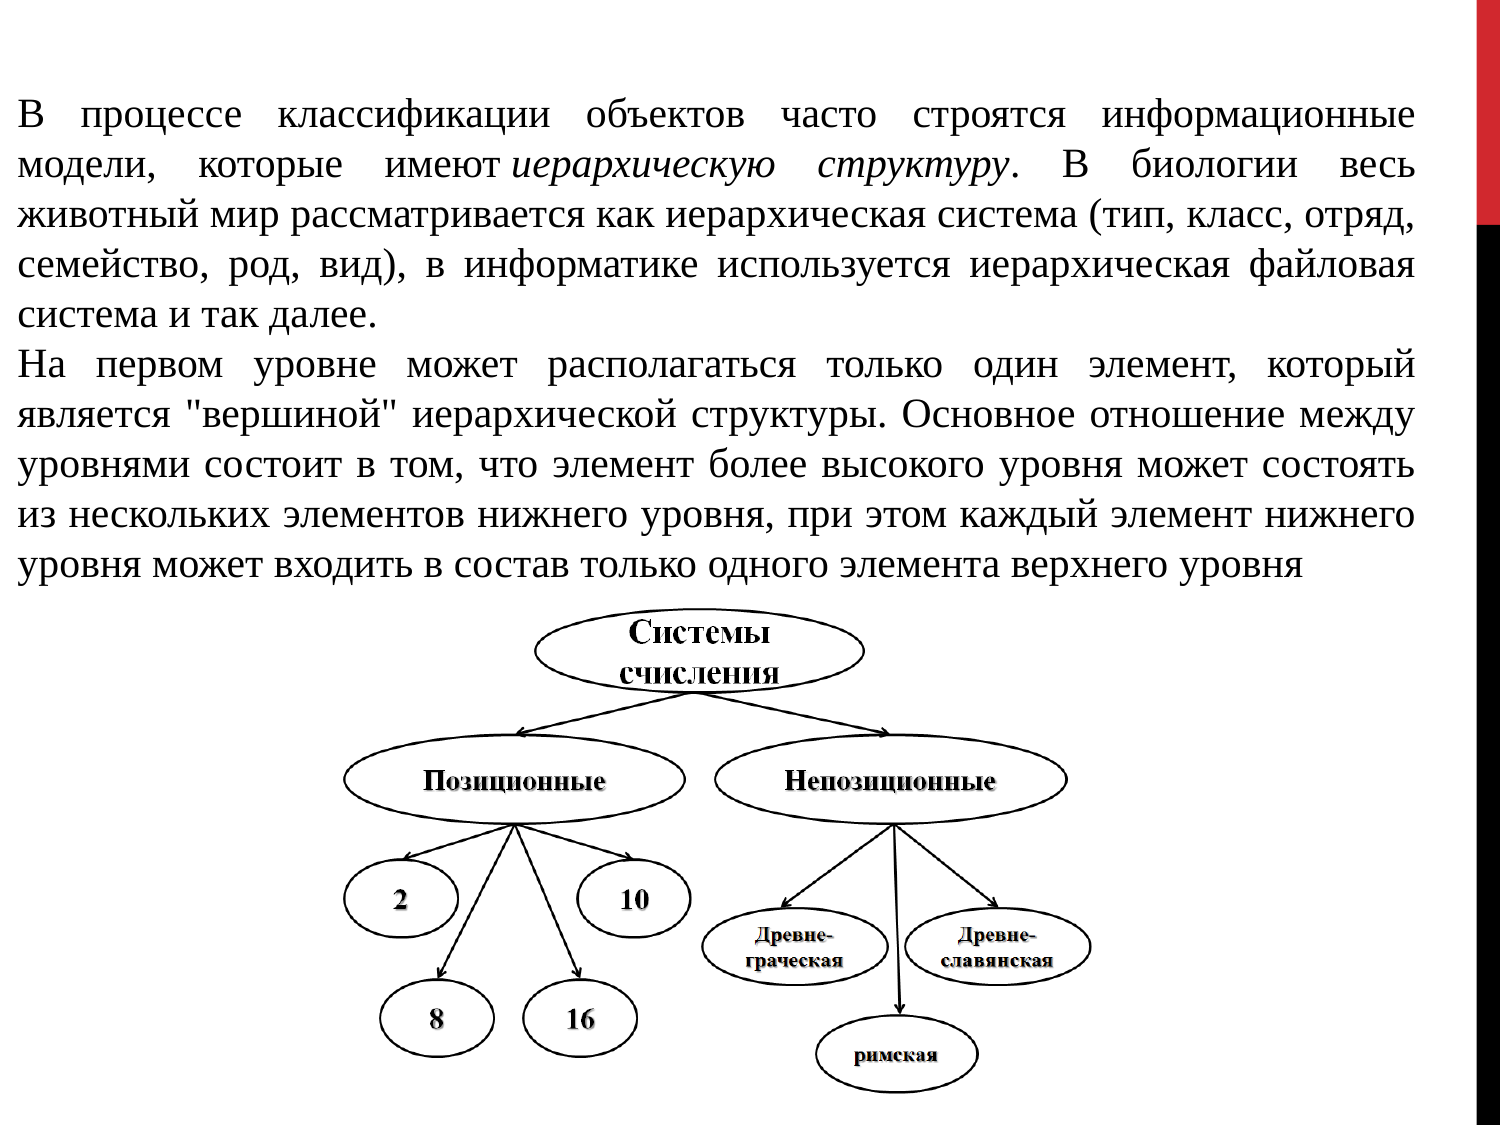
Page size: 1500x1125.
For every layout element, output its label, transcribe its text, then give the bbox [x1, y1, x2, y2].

text_box В процессе классификации объектов часто строятся информационные модели, которые имеют иерархическую структуру. В биологии весь животный мир рассматривается как иерархическая система (тип, класс, отряд, семейство, род, вид), в информатике используется иерархическая файловая система и так далее. На первом уровне может располагаться только один элемент, который является "вершиной" иерархической структуры. Основное отношение между уровнями состоит в том, что элемент более высокого уровня может состоять из нескольких элементов нижнего уровня, при этом каждый элемент нижнего уровня может входить в состав только одного элемента верхнего уровня [2, 78, 1431, 594]
picture [341, 597, 1092, 1095]
